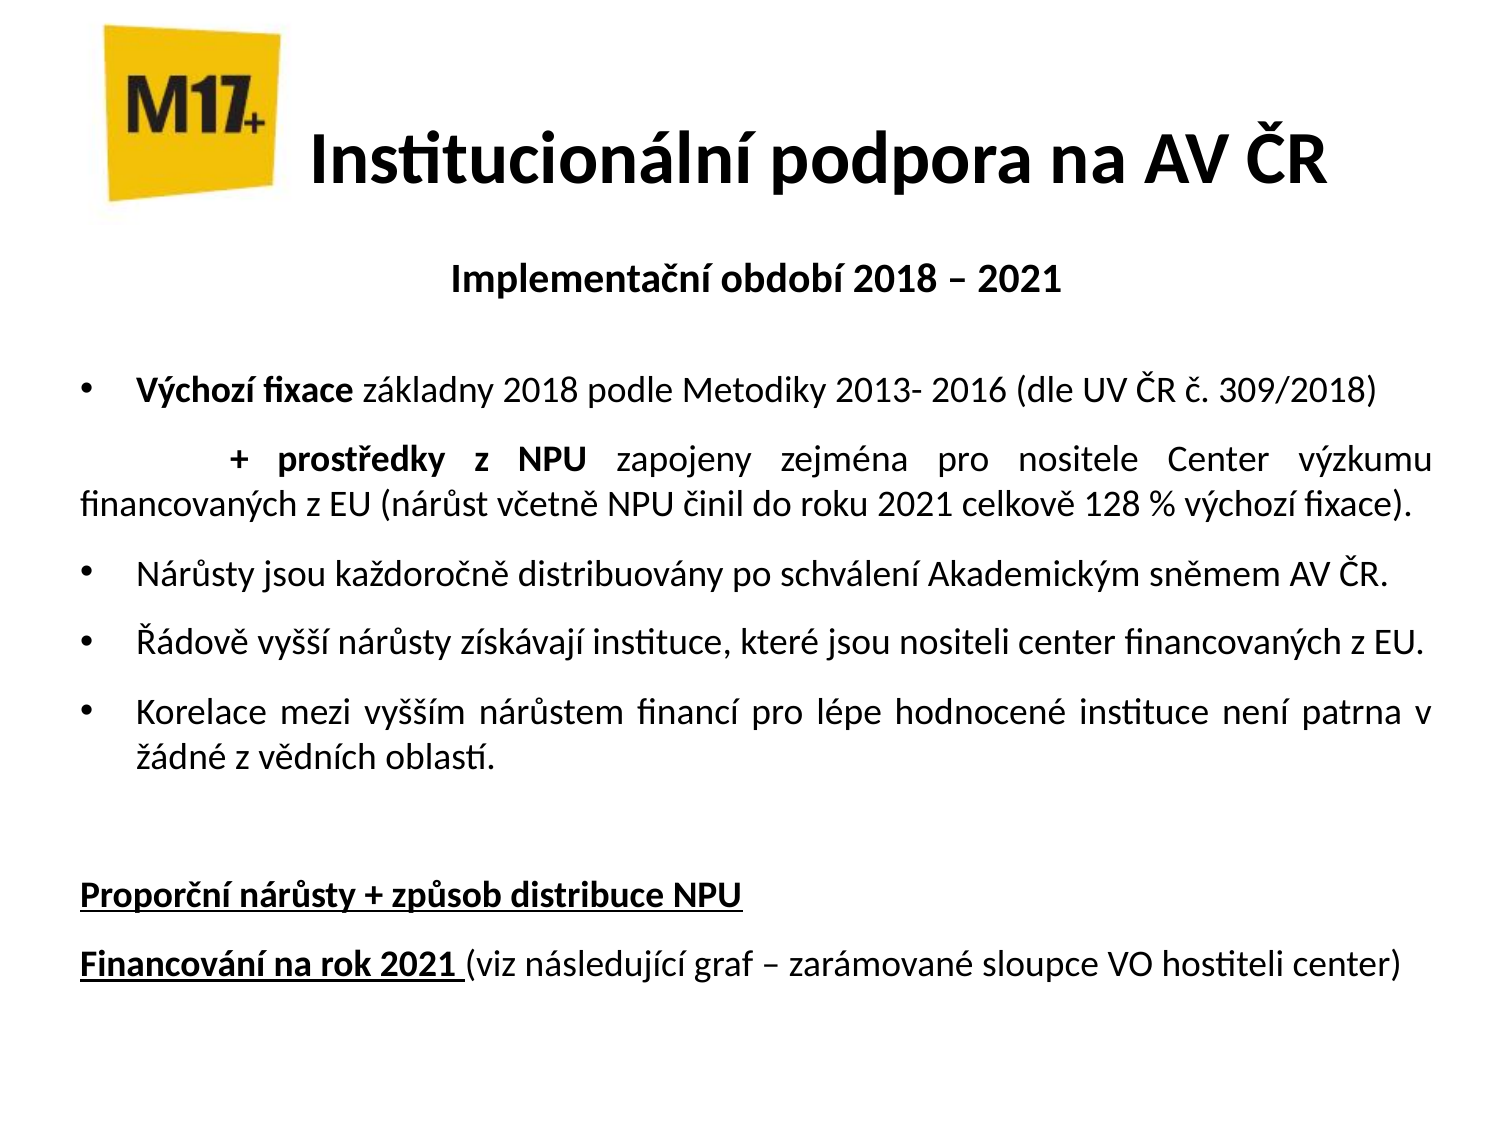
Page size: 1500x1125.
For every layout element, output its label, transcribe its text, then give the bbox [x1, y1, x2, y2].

title podlInstitucionální podpora na AV ČR [318, 45, 1425, 173]
picture [64, 0, 312, 226]
list Implementační období 2018 – 2021 Výchozí fixace základny 2018 podle Metodiky 2013- 2016 (dle UV ČR č. 309/2018) + prostředky z NPU zapojeny zejména pro nositele Center výzkumu financovaných z EU (nárůst včetně NPU činil do roku 2021 celkově 128 % výchozí fixace). Nárůsty jsou každoročně distribuovány po schválení Akademickým sněmem AV ČR. Řádově vyšší nárůsty získávají instituce, které jsou nositeli center financovaných z EU. Korelace mezi vyšším nárůstem financí pro lépe hodnocené instituce není patrna v žádné z vědních oblastí. Proporční nárůsty + způsob distribuce NPU Financování na rok 2021 (viz následující graf – zarámované sloupce VO hostiteli center) [64, 243, 1449, 1094]
